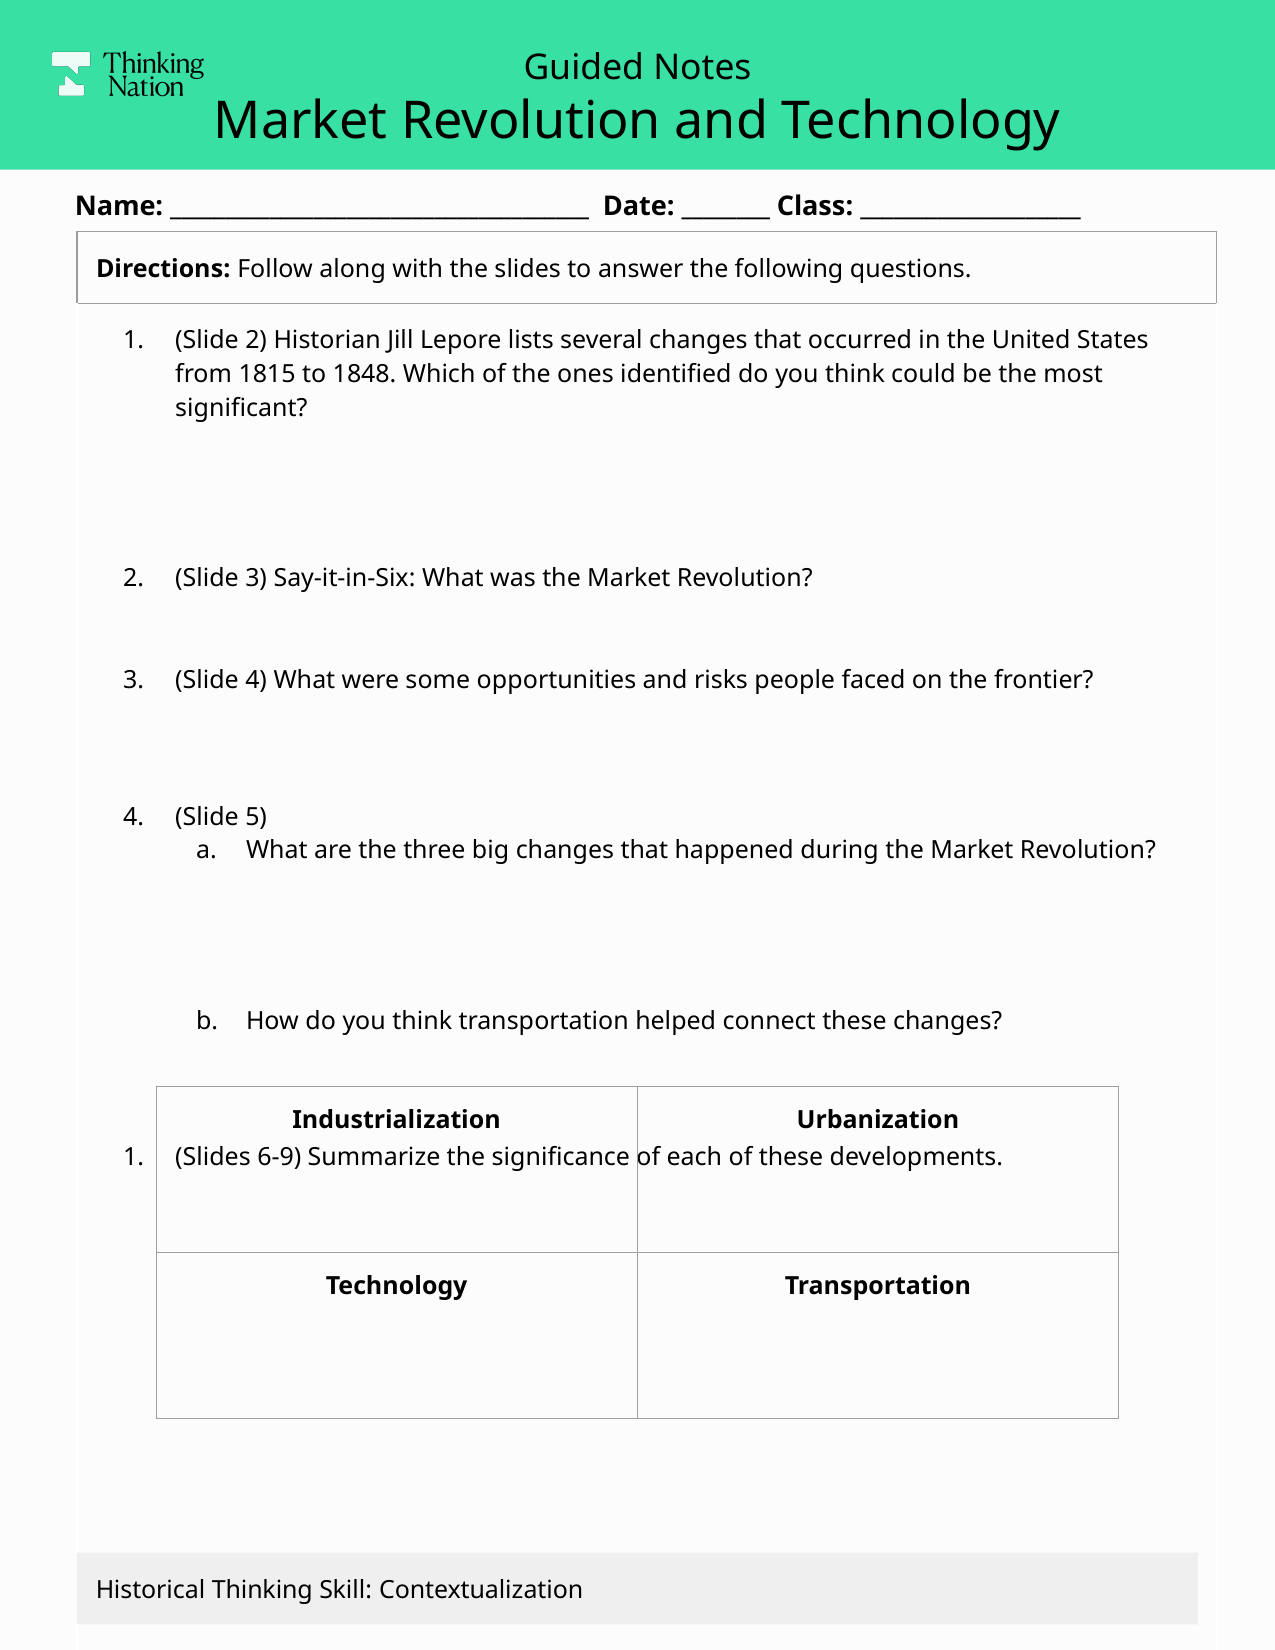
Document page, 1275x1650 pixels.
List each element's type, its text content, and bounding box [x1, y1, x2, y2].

table_cell Transportation [638, 1253, 1118, 1418]
table_header Directions: Follow along with the slides to answer the following questions. [78, 235, 1216, 303]
picture [35, 37, 210, 110]
text_box Historical Thinking Skill: Contextualization [76, 1552, 1198, 1625]
text_box Name: ______________________________________ Date: ________ Class: ____________________ [58, 172, 1275, 235]
text_box Guided Notes Market Revolution and Technology [0, 0, 1275, 170]
table_cell (Slide 2) Historian Jill Lepore lists several changes that occurred in the United States from 1815 to 1848. Which of the ones identified do you think could be the most significant? (Slide 3) Say-it-in-Six: What was the Market Revolution? (Slide 4) What were some opportunities and risks people faced on the frontier? (Slide 5) What are the three big changes that happened during the Market Revolution? How do you think transportation helped connect these changes? (Slides 6-9) Summarize the significance of each of these developments. (Slide 10) In what ways did people’s lives get better and harder during this period? [78, 304, 1216, 1650]
table_header Industrialization [157, 1087, 637, 1252]
table_header Urbanization [638, 1087, 1118, 1252]
table_cell Technology [157, 1253, 637, 1418]
